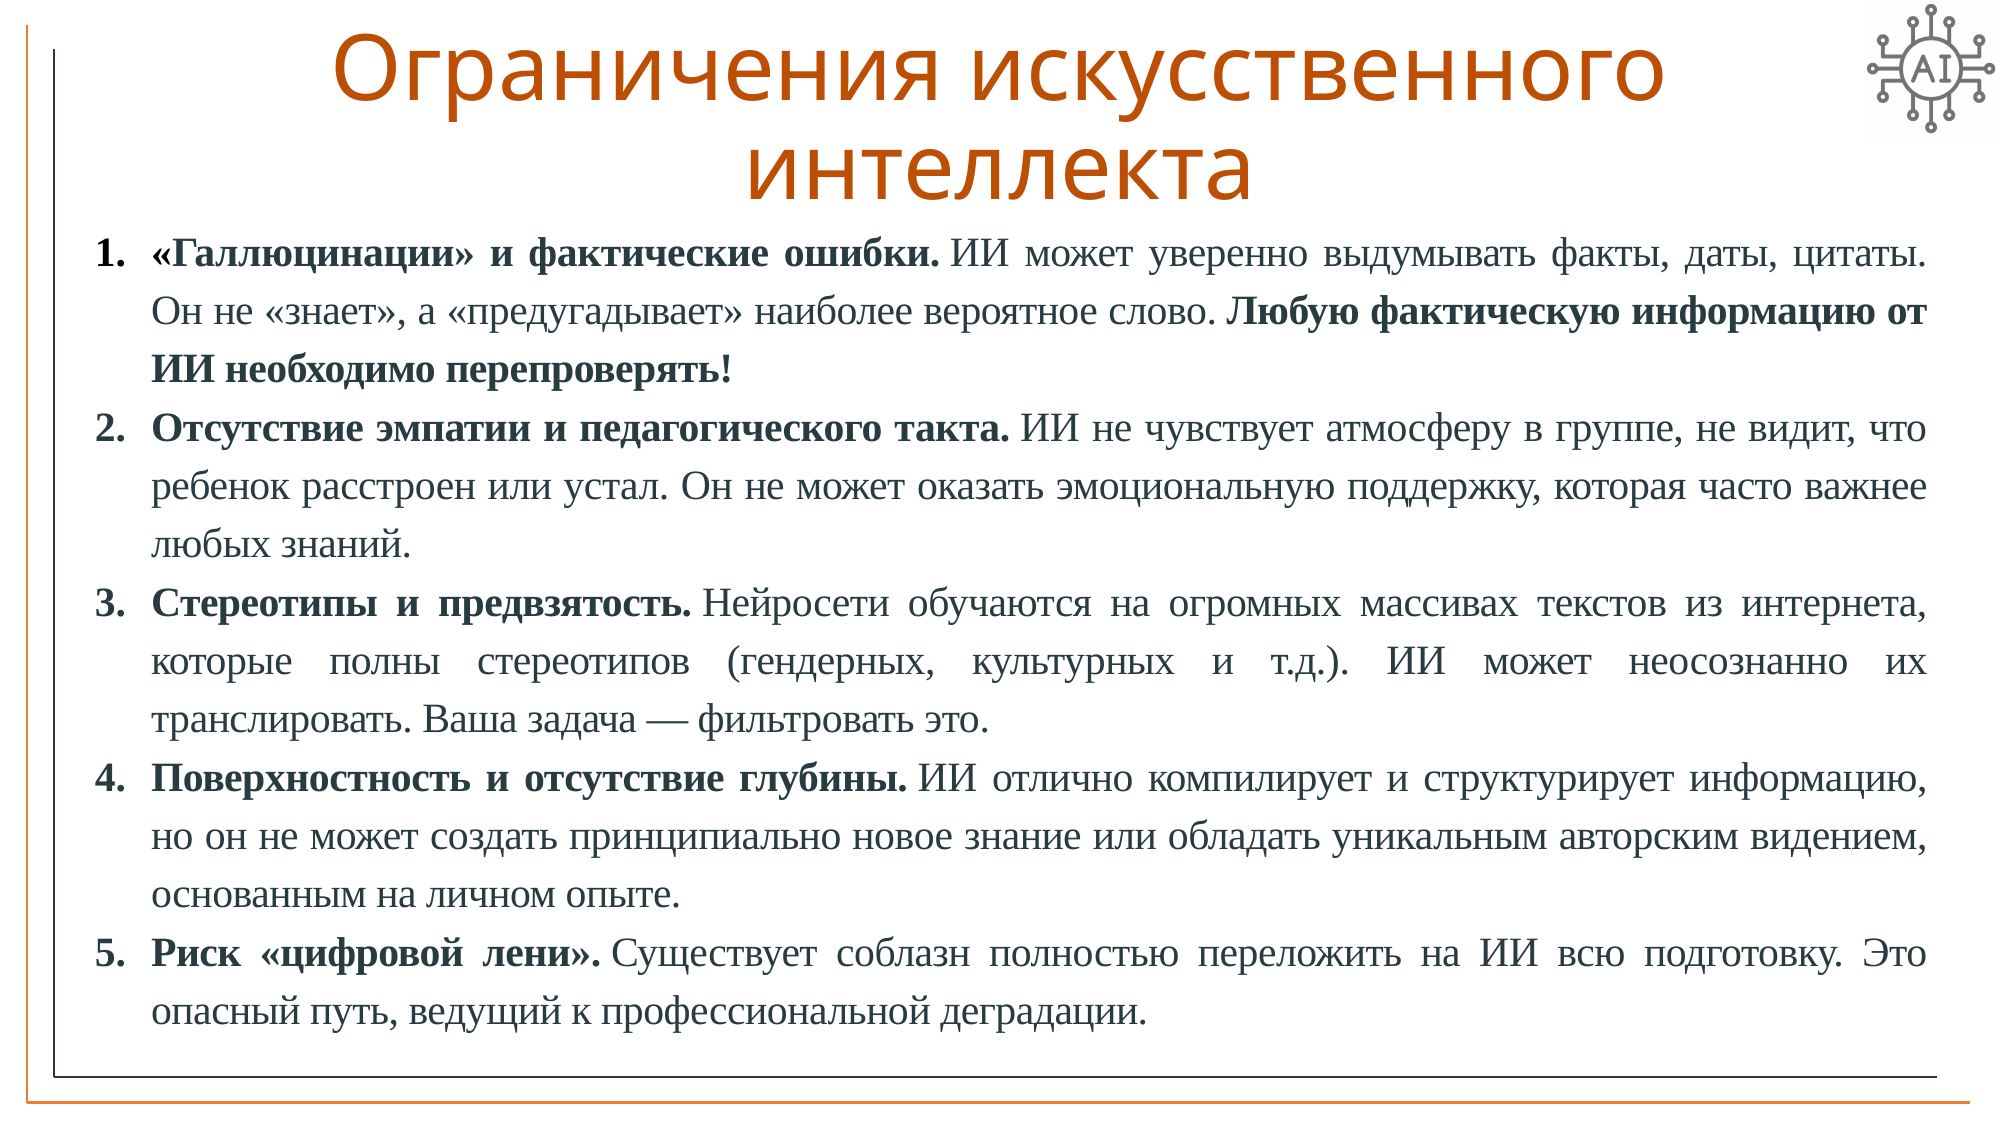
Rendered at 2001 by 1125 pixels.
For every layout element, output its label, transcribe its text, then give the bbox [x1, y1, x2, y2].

picture [1862, 0, 2000, 138]
text_box «Галлюцинации» и фактические ошибки. ИИ может уверенно выдумывать факты, даты, цитаты. Он не «знает», а «предугадывает» наиболее вероятное слово. Любую фактическую информацию от ИИ необходимо перепроверять! Отсутствие эмпатии и педагогического такта. ИИ не чувствует атмосферу в группе, не видит, что ребенок расстроен или устал. Он не может оказать эмоциональную поддержку, которая часто важнее любых знаний. Стереотипы и предвзятость. Нейросети обучаются на огромных массивах текстов из интернета, которые полны стереотипов (гендерных, культурных и т.д.). ИИ может неосознанно их транслировать. Ваша задача — фильтровать это. Поверхностность и отсутствие глубины. ИИ отлично компилирует и структурирует информацию, но он не может создать принципиально новое знание или обладать уникальным авторским видением, основанным на личном опыте. Риск «цифровой лени». Существует соблазн полностью переложить на ИИ всю подготовку. Это опасный путь, ведущий к профессиональной деградации. [80, 208, 1942, 1099]
title Ограничения искусственного интеллекта [137, 11, 1863, 208]
